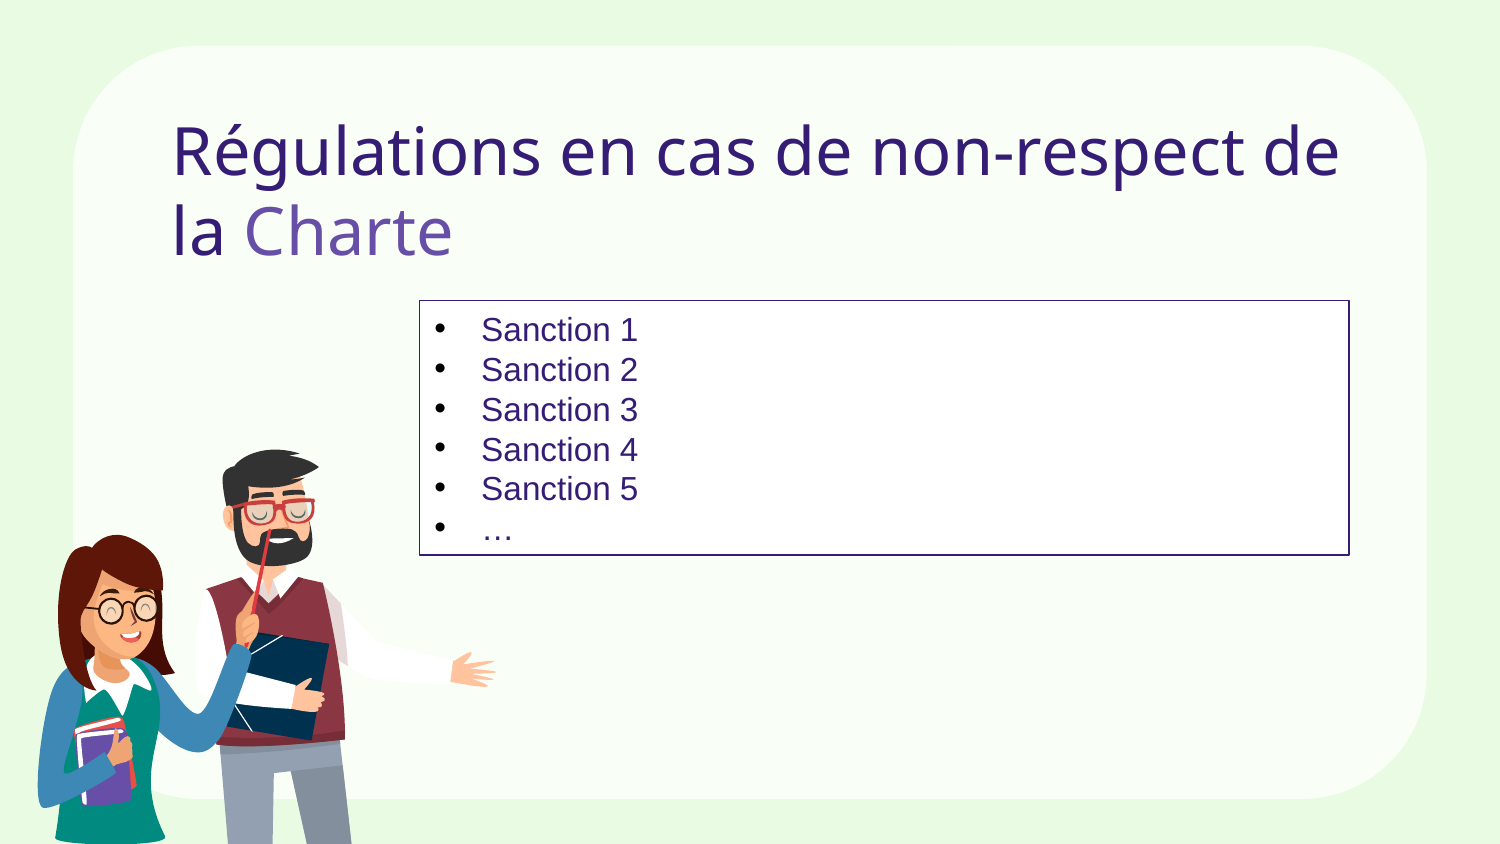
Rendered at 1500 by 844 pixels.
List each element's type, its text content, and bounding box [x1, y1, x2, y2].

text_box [30, 528, 272, 844]
text_box Sanction 1 Sanction 2 Sanction 3 Sanction 4 Sanction 5 … [419, 300, 1349, 555]
text_box Régulations en cas de non-respect de la Charte [156, 93, 1372, 254]
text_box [187, 449, 530, 844]
